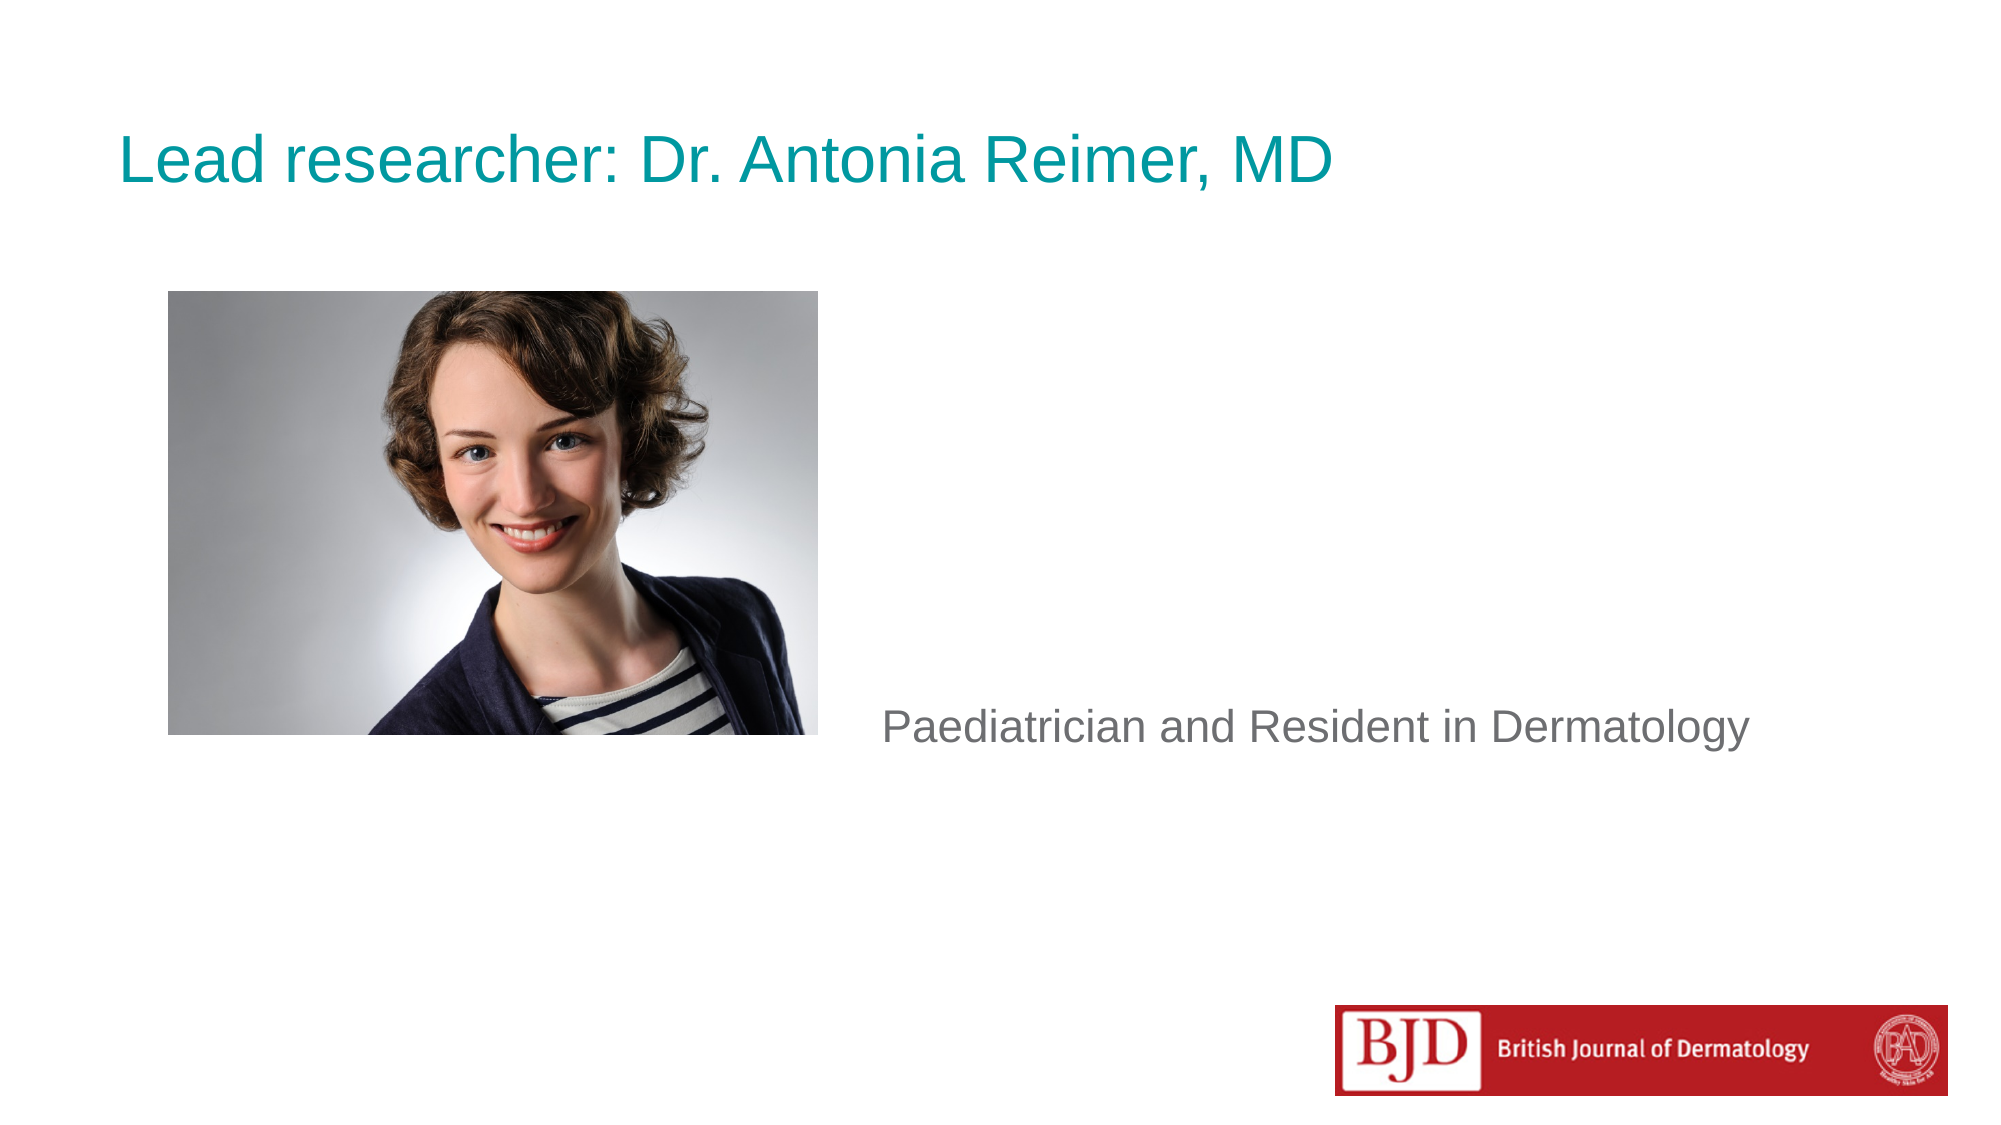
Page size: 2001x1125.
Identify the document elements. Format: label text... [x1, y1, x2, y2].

picture [1335, 1005, 1948, 1096]
title Lead researcher: Dr. Antonia Reimer, MD [118, 113, 1885, 197]
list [167, 290, 818, 735]
text_box Paediatrician and Resident in Dermatology [866, 689, 1861, 759]
